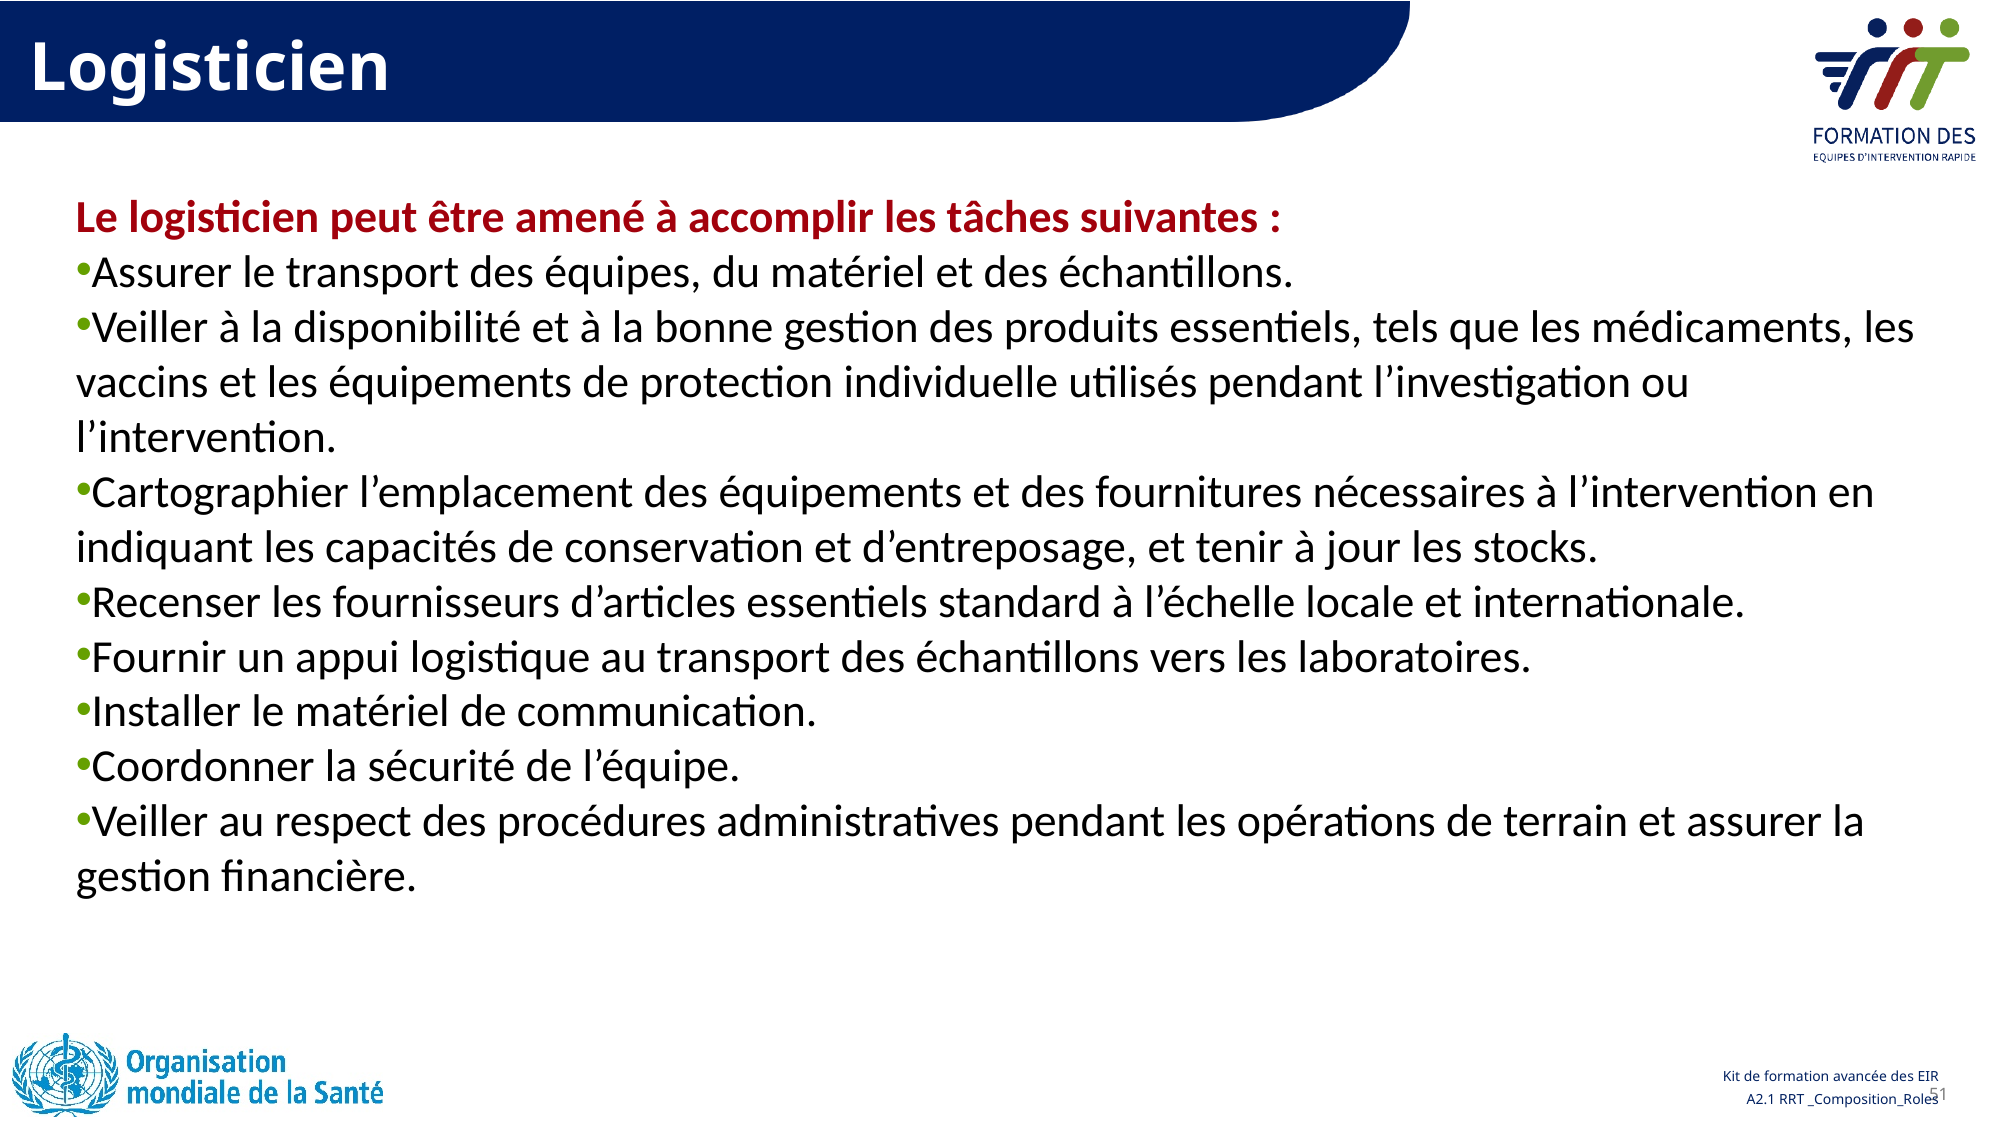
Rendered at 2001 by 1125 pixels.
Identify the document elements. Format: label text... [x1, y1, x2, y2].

picture [1815, 17, 1976, 163]
list Le logisticien peut être amené à accomplir les tâches suivantes : Assurer le transport des équipes, du matériel et des échantillons. Veiller à la disponibilité et à la bonne gestion des produits essentiels, tels que les médicaments, les vaccins et les équipements de protection individuelle utilisés pendant l’investigation ou l’intervention. Cartographier l’emplacement des équipements et des fournitures nécessaires à l’intervention en indiquant les capacités de conservation et d’entreposage, et tenir à jour les stocks. Recenser les fournisseurs d’articles essentiels standard à l’échelle locale et internationale. Fournir un appui logistique au transport des échantillons vers les laboratoires. Installer le matériel de communication. Coordonner la sécurité de l’équipe. Veiller au respect des procédures administratives pendant les opérations de terrain et assurer la gestion financière. [72, 186, 1928, 902]
picture [12, 1033, 383, 1117]
picture [374, 1090, 383, 1100]
title Logisticien [14, 16, 1815, 204]
picture [0, 1, 1410, 122]
